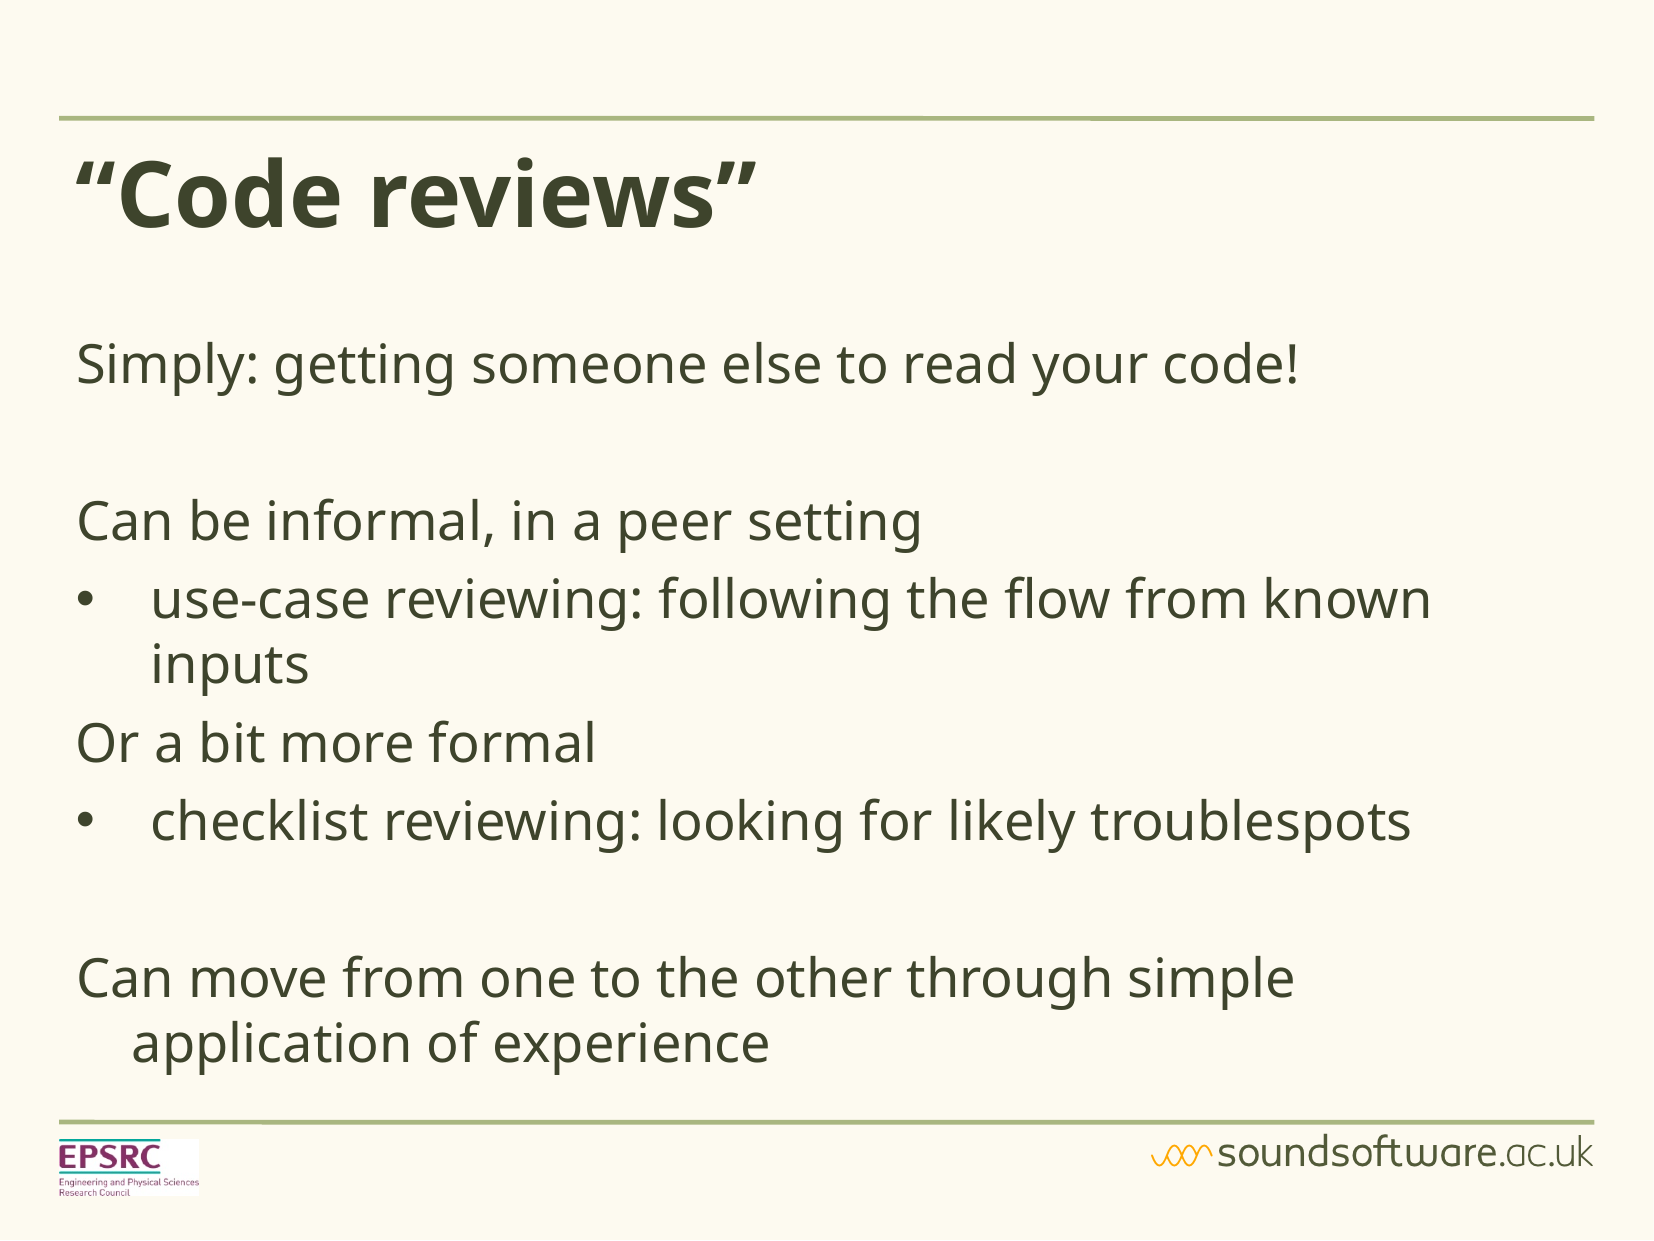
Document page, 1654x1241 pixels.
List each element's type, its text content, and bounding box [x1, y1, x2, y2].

title “Code reviews” [59, 109, 1593, 273]
picture [59, 1139, 199, 1196]
list Simply: getting someone else to read your code! Can be informal, in a peer setting use-case reviewing: following the flow from known inputs Or a bit more formal checklist reviewing: looking for likely troublespots Can move from one to the other through simple application of experience [59, 321, 1592, 1138]
picture [1151, 1133, 1593, 1167]
